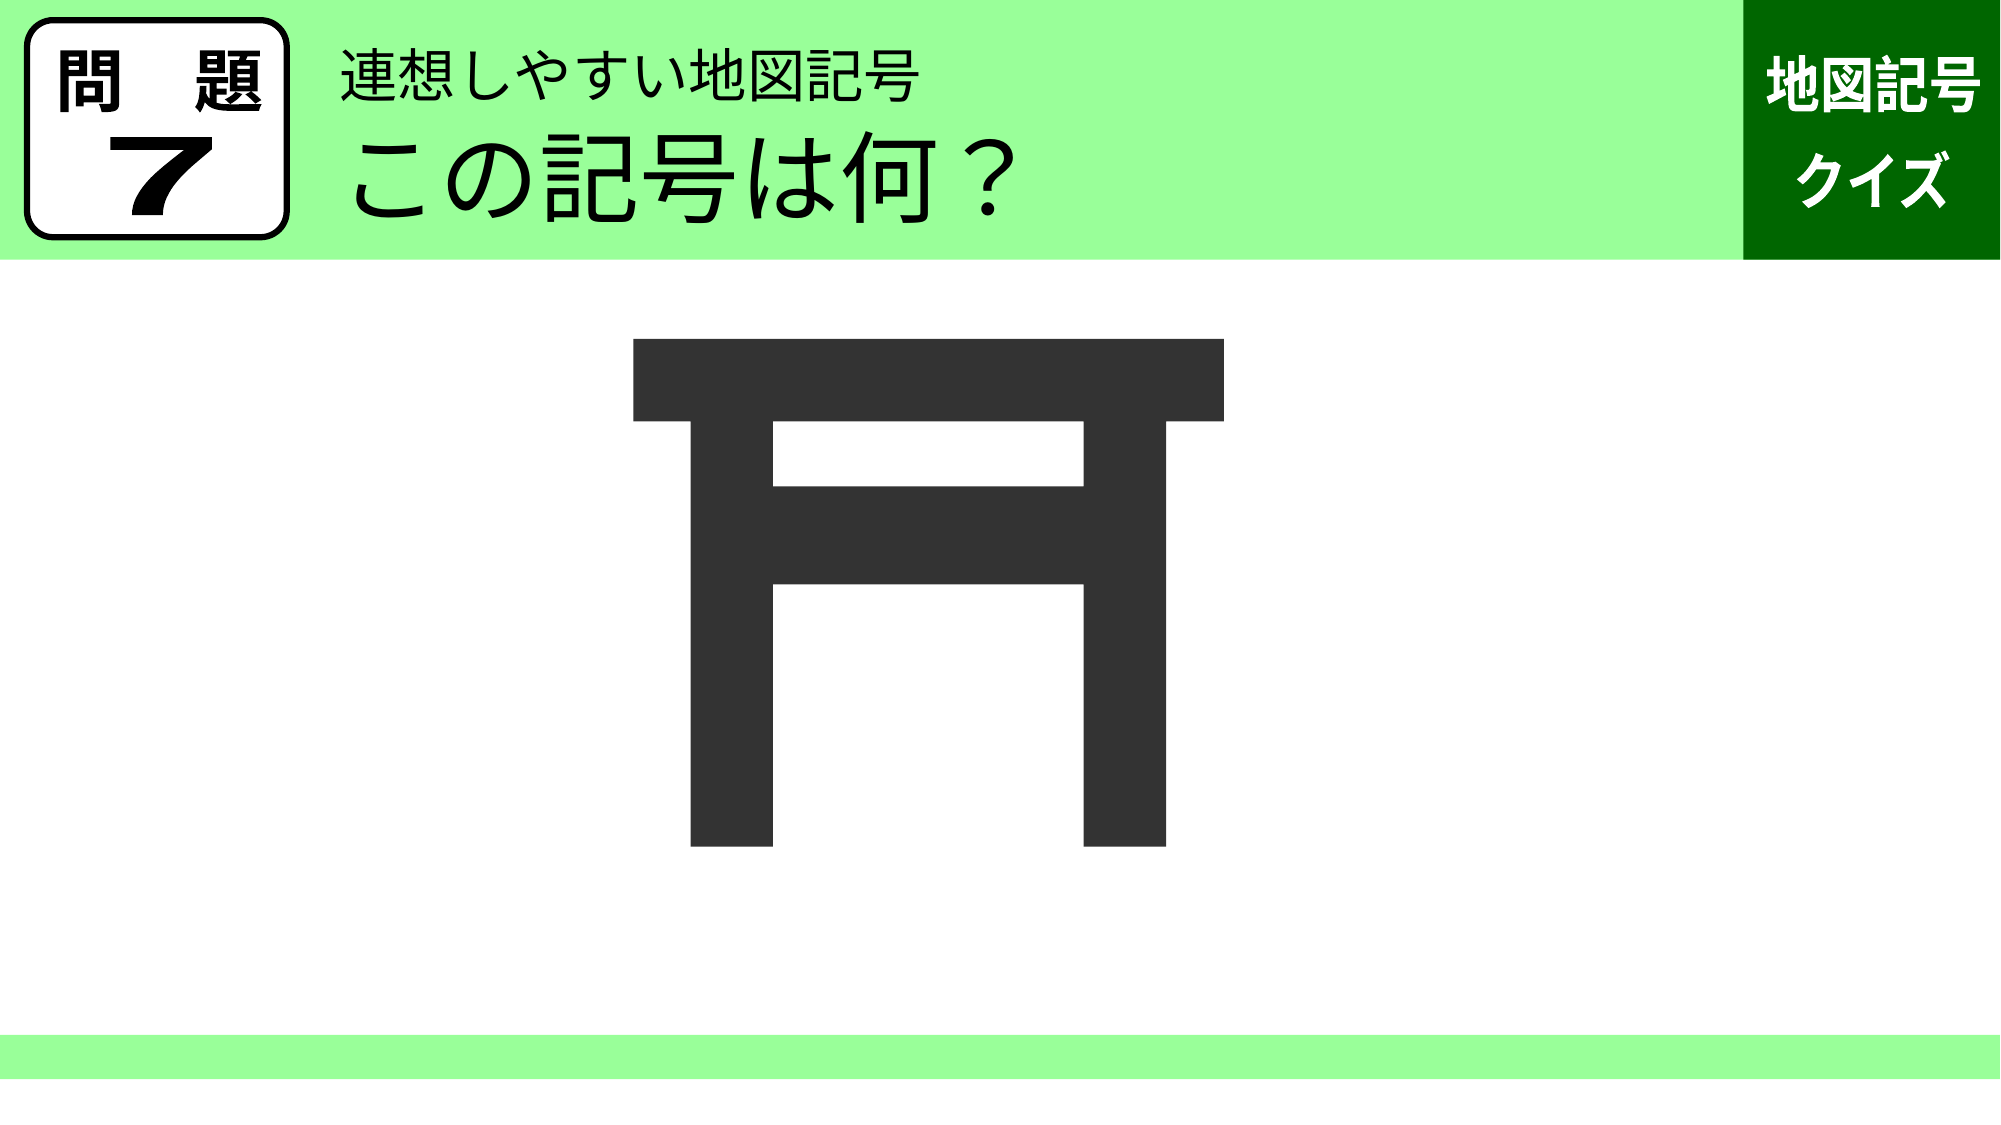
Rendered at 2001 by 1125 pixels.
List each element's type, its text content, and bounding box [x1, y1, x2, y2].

text_box [0, 1034, 2000, 1080]
text_box この記号は何？ [324, 107, 1055, 243]
text_box [633, 338, 1224, 847]
text_box 連想しやすい地図記号 [325, 32, 937, 117]
